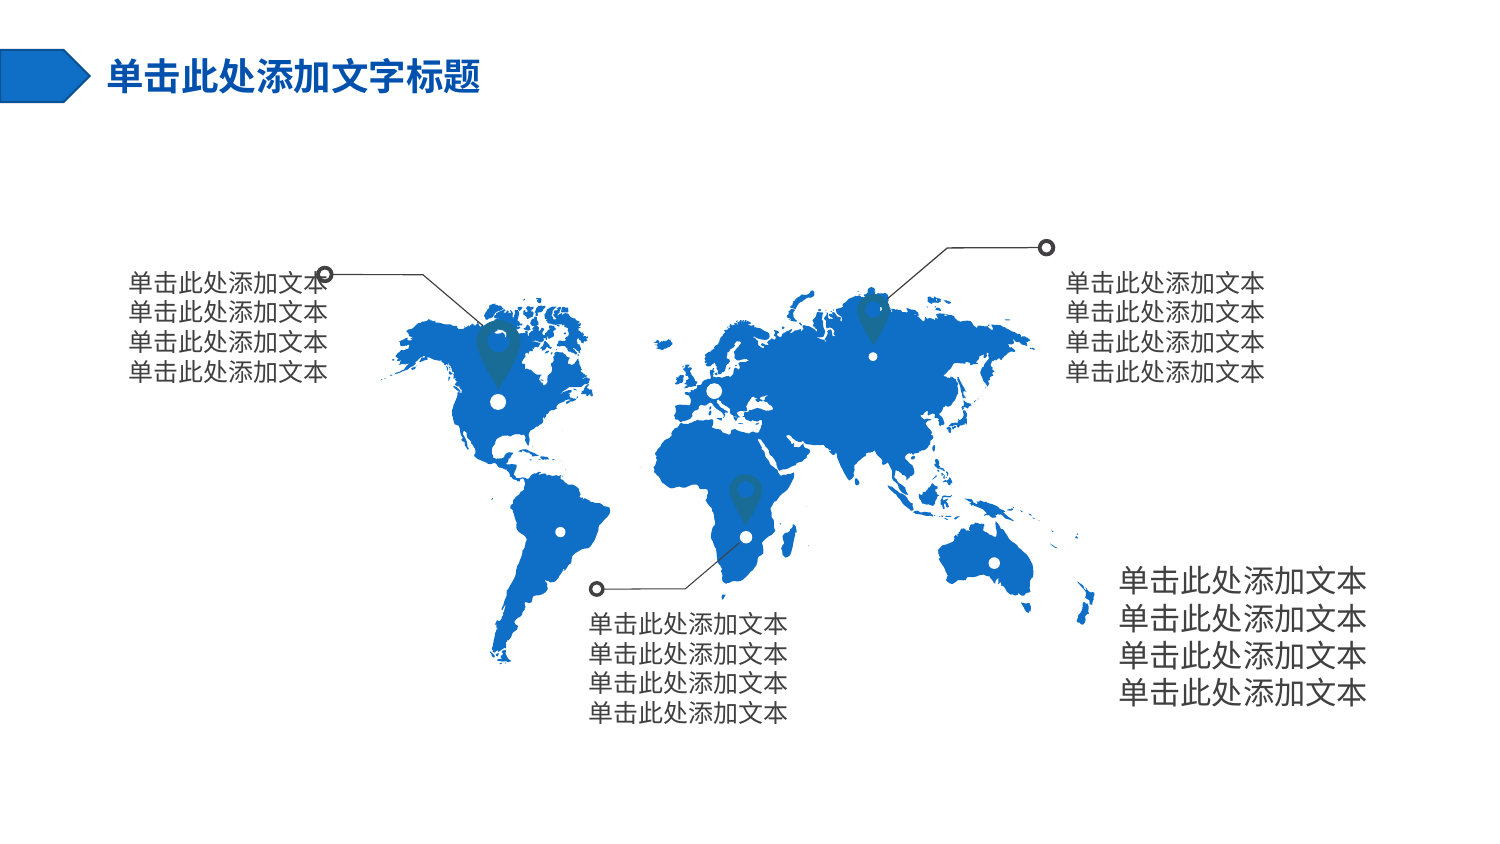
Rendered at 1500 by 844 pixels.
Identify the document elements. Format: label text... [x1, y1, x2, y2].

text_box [886, 238, 1056, 299]
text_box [316, 265, 484, 327]
text_box 单击此处添加文本 单击此处添加文本 单击此处添加文本 单击此处添加文本 [1106, 555, 1380, 717]
text_box 单击此处添加文本 单击此处添加文本 单击此处添加文本 单击此处添加文本 [577, 665, 801, 734]
text_box 单击此处添加文本 单击此处添加文本 单击此处添加文本 单击此处添加文本 [117, 261, 340, 393]
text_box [588, 542, 740, 597]
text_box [380, 287, 1095, 665]
text_box 单击此处添加文本 单击此处添加文本 单击此处添加文本 单击此处添加文本 [1056, 261, 1277, 393]
